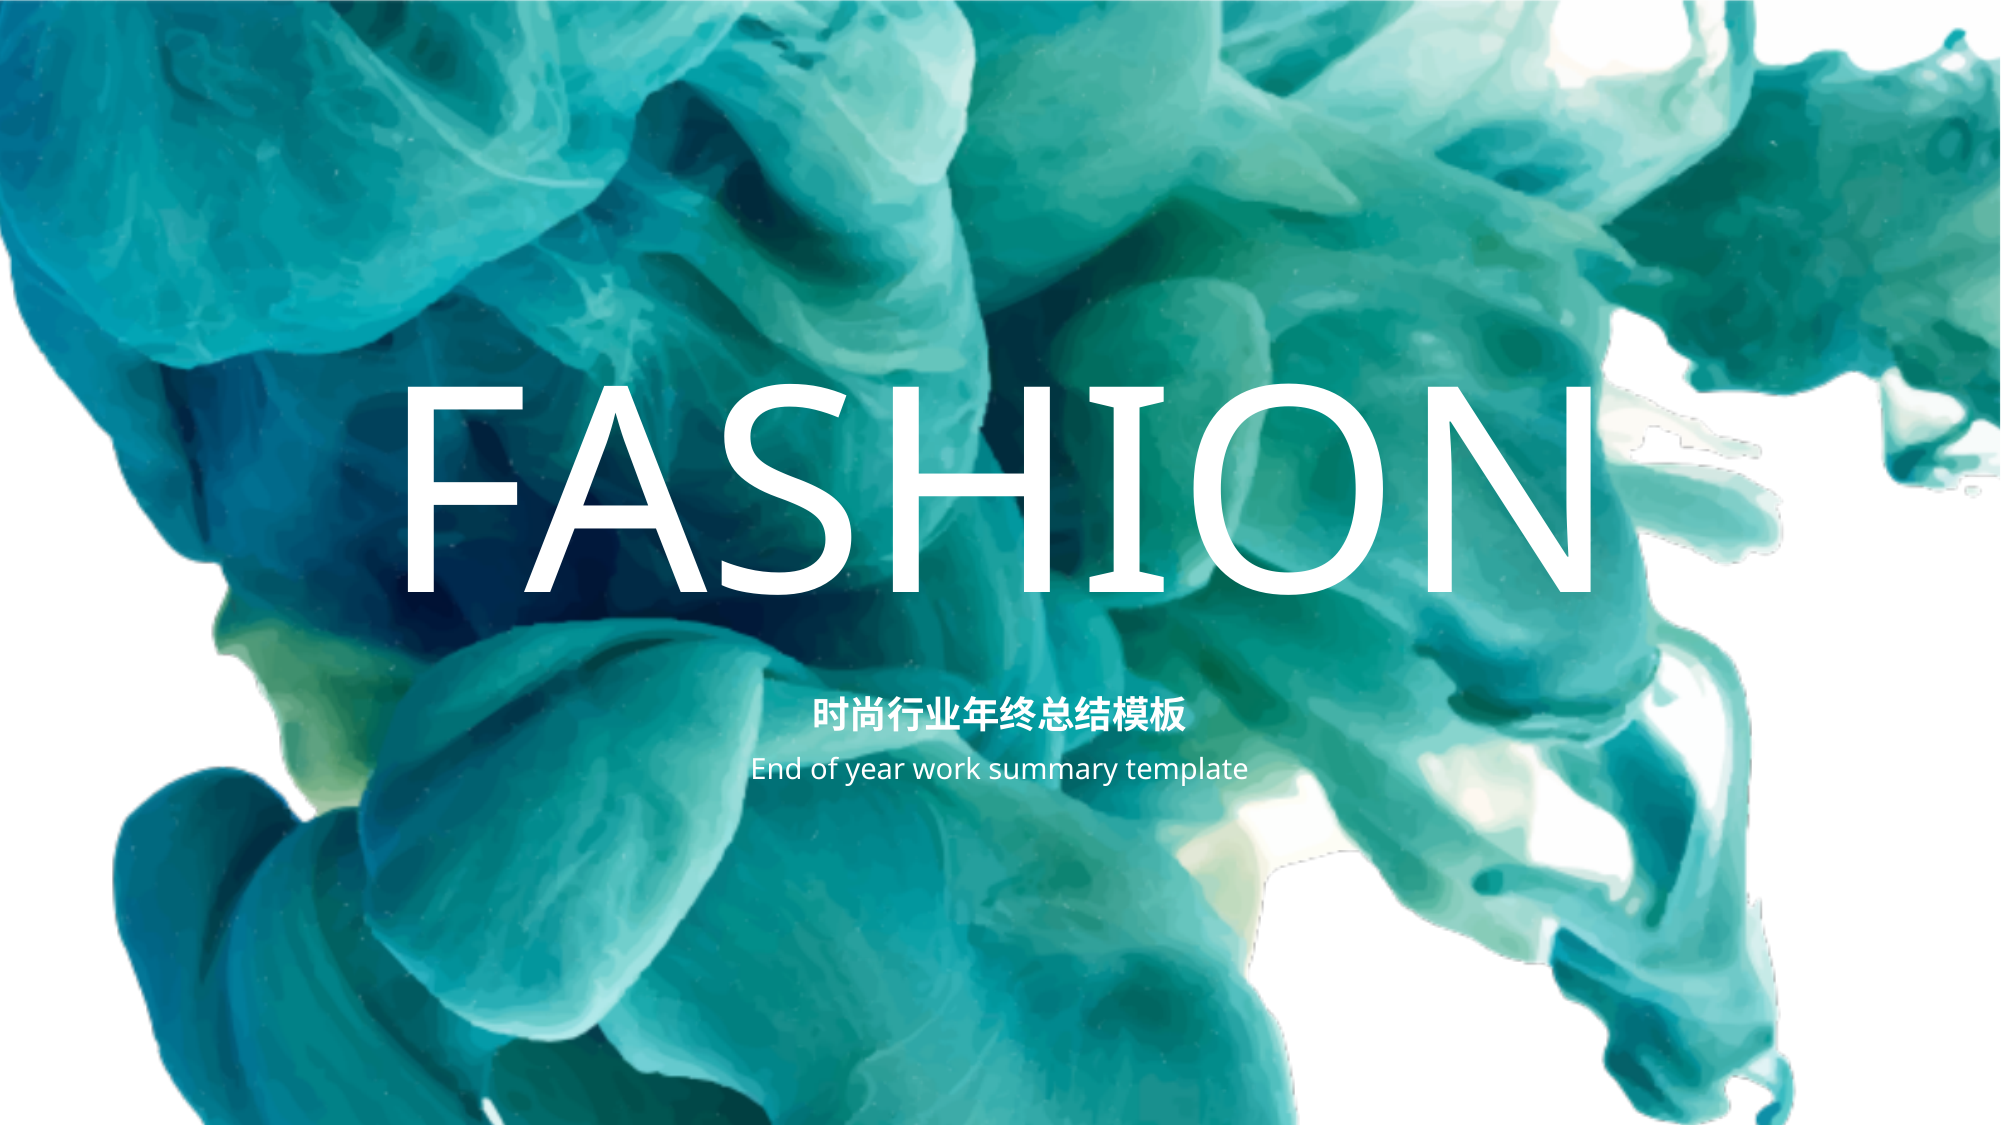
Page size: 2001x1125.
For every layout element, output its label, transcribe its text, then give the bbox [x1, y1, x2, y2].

text_box End of year work summary template [735, 743, 1265, 793]
text_box FASHION [365, 297, 1634, 658]
text_box 时尚行业年终总结模板 [797, 661, 1203, 744]
